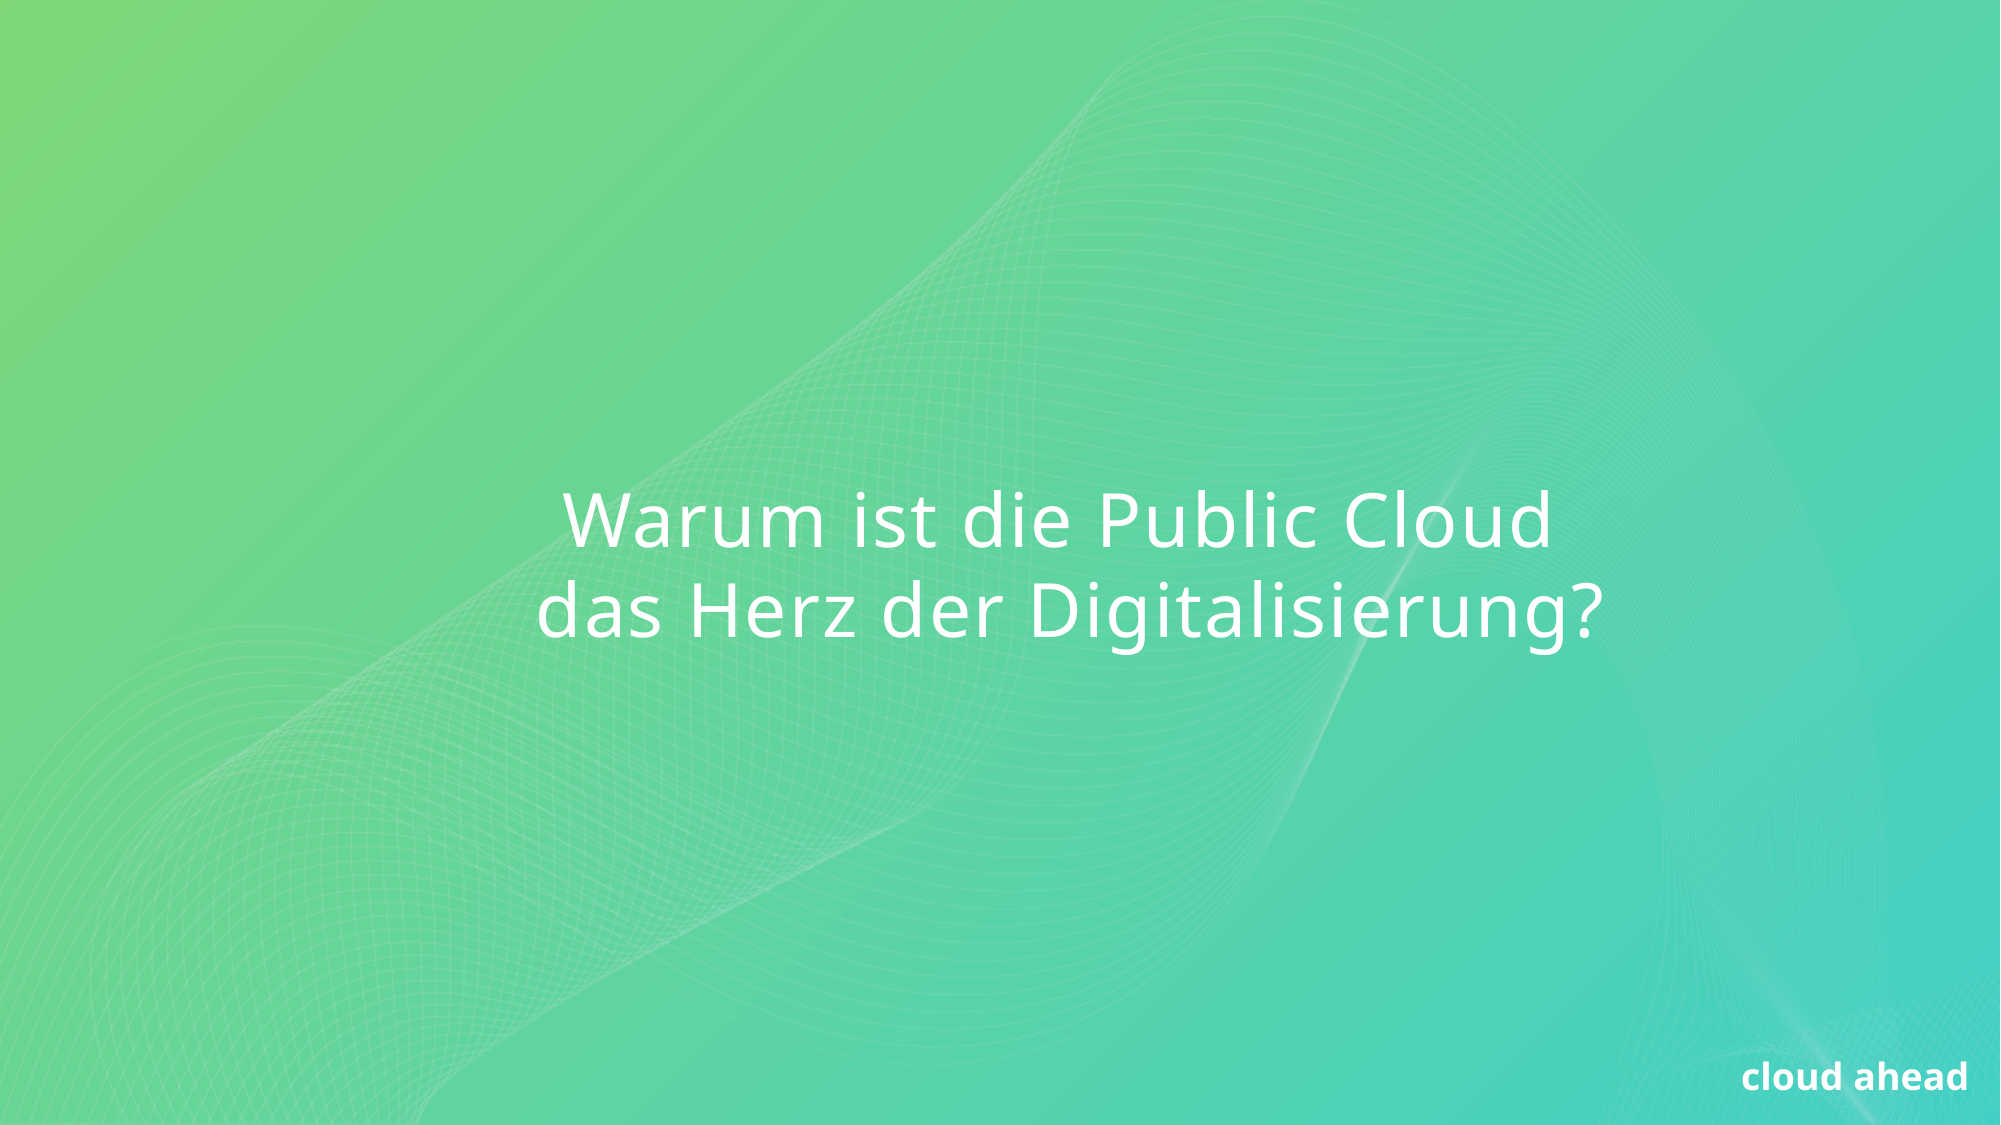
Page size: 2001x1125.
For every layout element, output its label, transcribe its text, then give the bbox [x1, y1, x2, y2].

title Warum ist die Public Cloud das Herz der Digitalisierung? [517, 464, 1626, 661]
